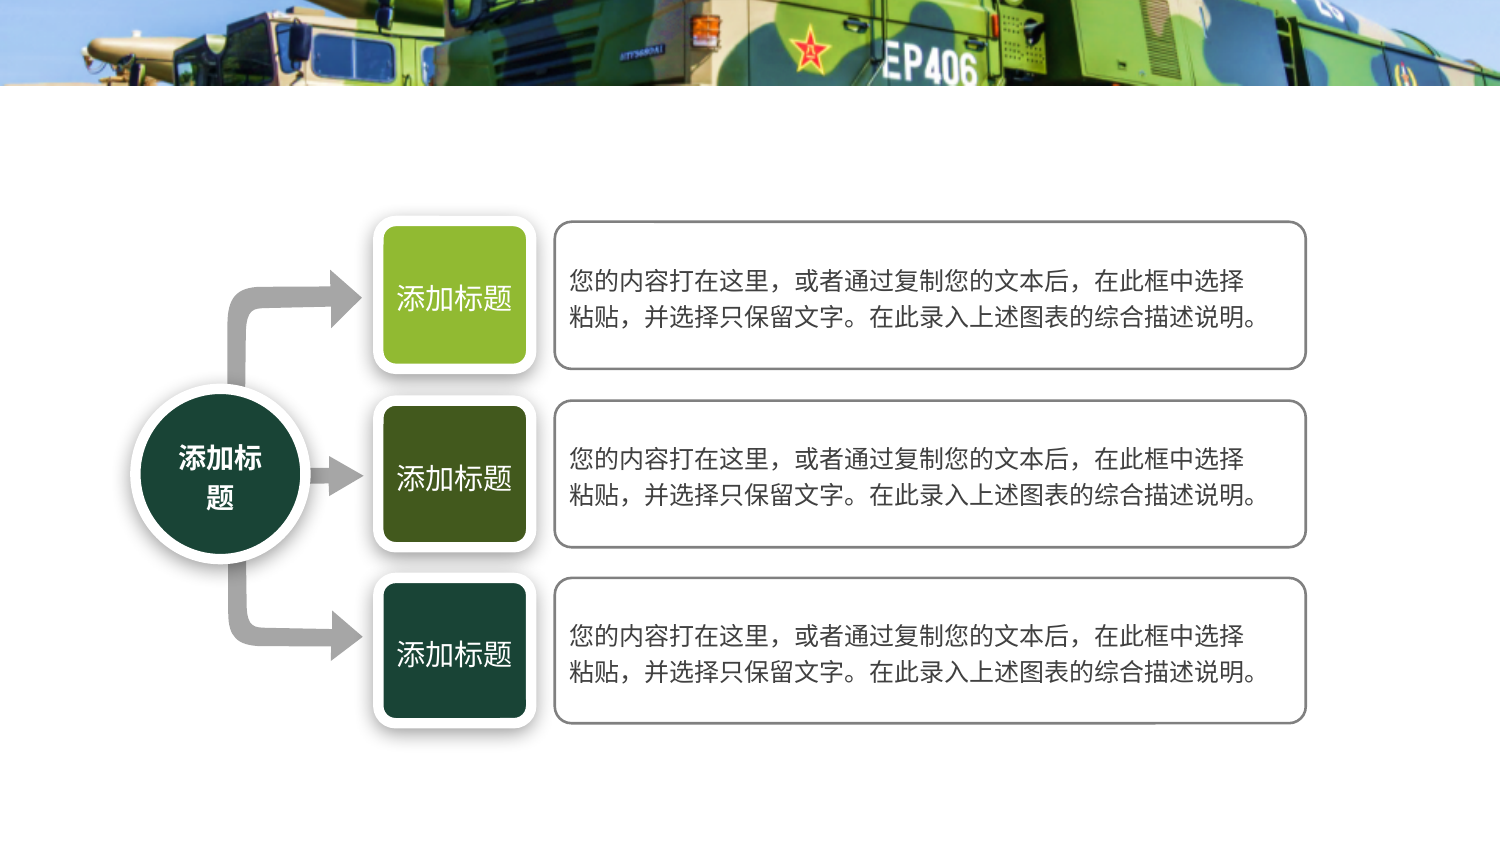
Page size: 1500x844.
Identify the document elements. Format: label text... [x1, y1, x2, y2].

text_box 您的内容打在这里，或者通过复制您的文本后，在此框中选择 粘贴，并选择只保留文字。在此录入上述图表的综合描述说明。 [554, 400, 1306, 548]
text_box 您的内容打在这里，或者通过复制您的文本后，在此框中选择 粘贴，并选择只保留文字。在此录入上述图表的综合描述说明。 [554, 577, 1306, 724]
text_box 添加标题 [378, 400, 532, 548]
text_box 您的内容打在这里，或者通过复制您的文本后，在此框中选择 粘贴，并选择只保留文字。在此录入上述图表的综合描述说明。 [554, 221, 1306, 369]
text_box 添加标题 [378, 577, 532, 724]
text_box 添加标题 [135, 388, 306, 560]
text_box [318, 456, 364, 497]
text_box [227, 269, 362, 385]
text_box 添加标题 [378, 220, 532, 369]
picture [0, 0, 1500, 86]
text_box [228, 575, 363, 662]
